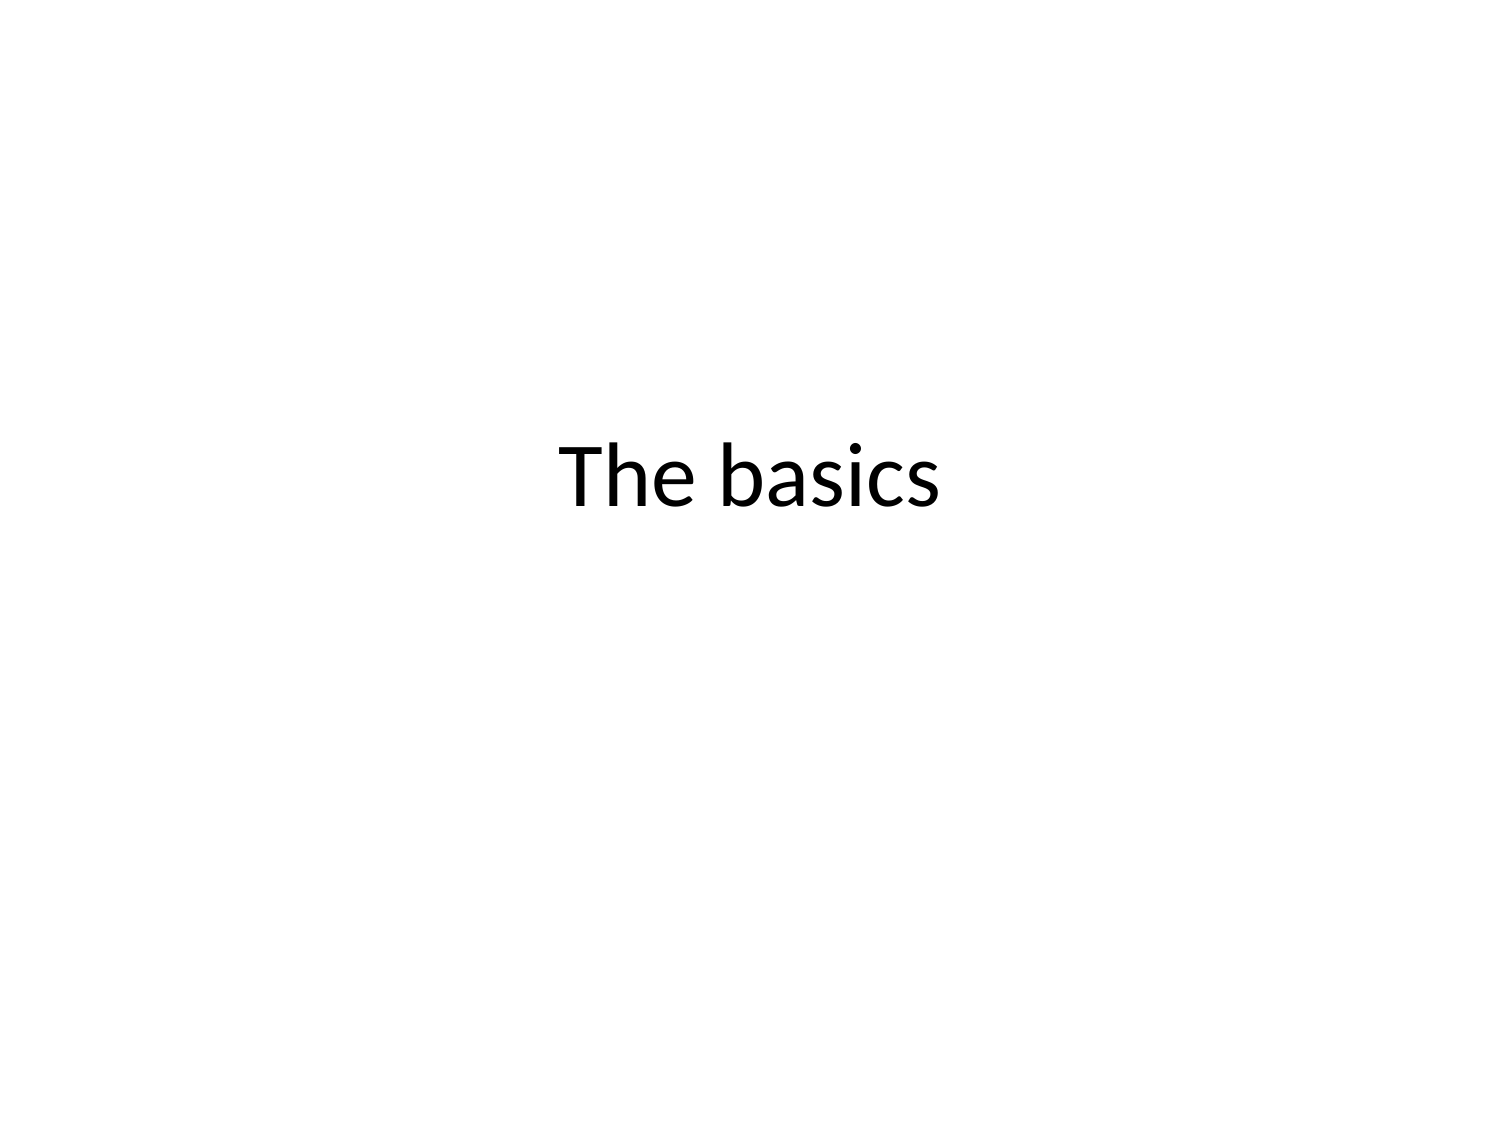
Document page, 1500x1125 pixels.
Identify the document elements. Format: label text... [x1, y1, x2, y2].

title The basics [112, 349, 1388, 591]
